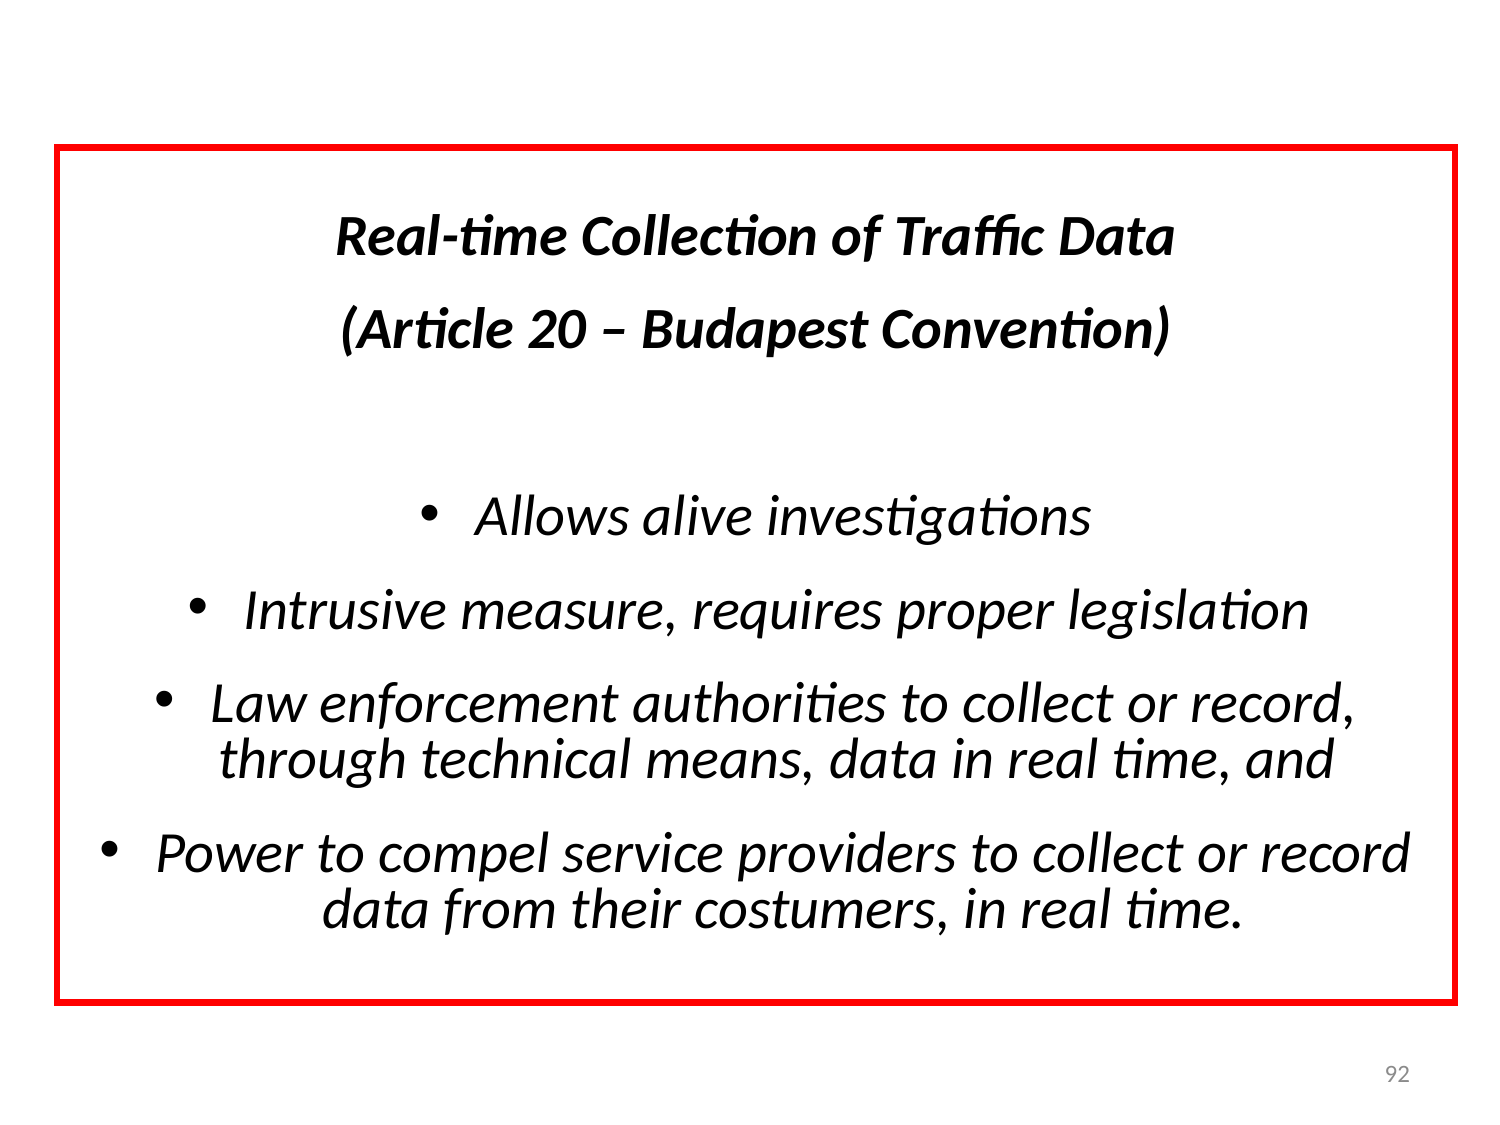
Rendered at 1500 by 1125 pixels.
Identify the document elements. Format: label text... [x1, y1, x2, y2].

slide_number 92 [1074, 1042, 1425, 1103]
text_box Real-time Collection of Traffic Data (Article 20 – Budapest Convention) Allows alive investigations Intrusive measure, requires proper legislation Law enforcement authorities to collect or record, through technical means, data in real time, and Power to compel service providers to collect or record data from their costumers, in real time. [57, 147, 1455, 1003]
